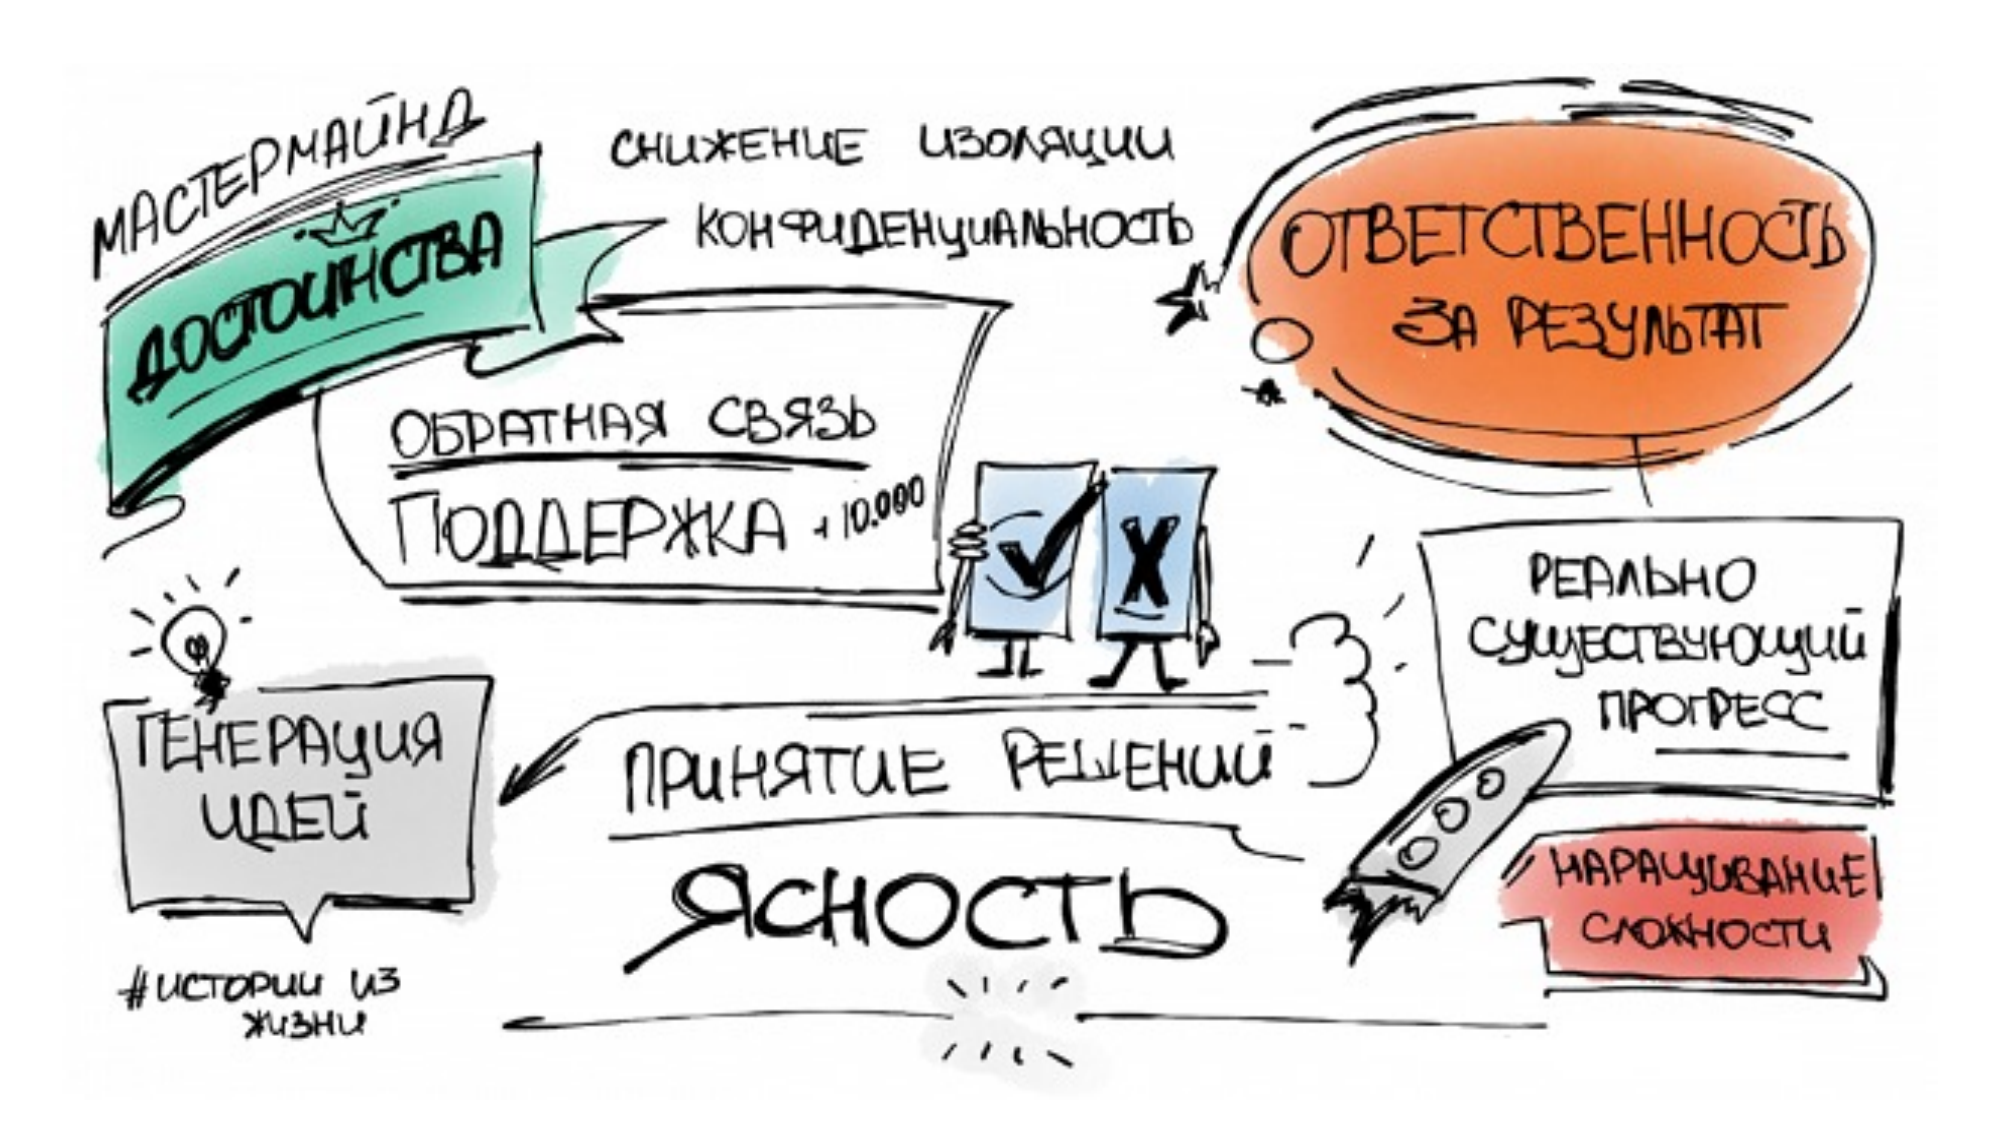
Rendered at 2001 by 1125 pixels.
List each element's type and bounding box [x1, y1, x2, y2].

picture [61, 63, 1938, 1100]
